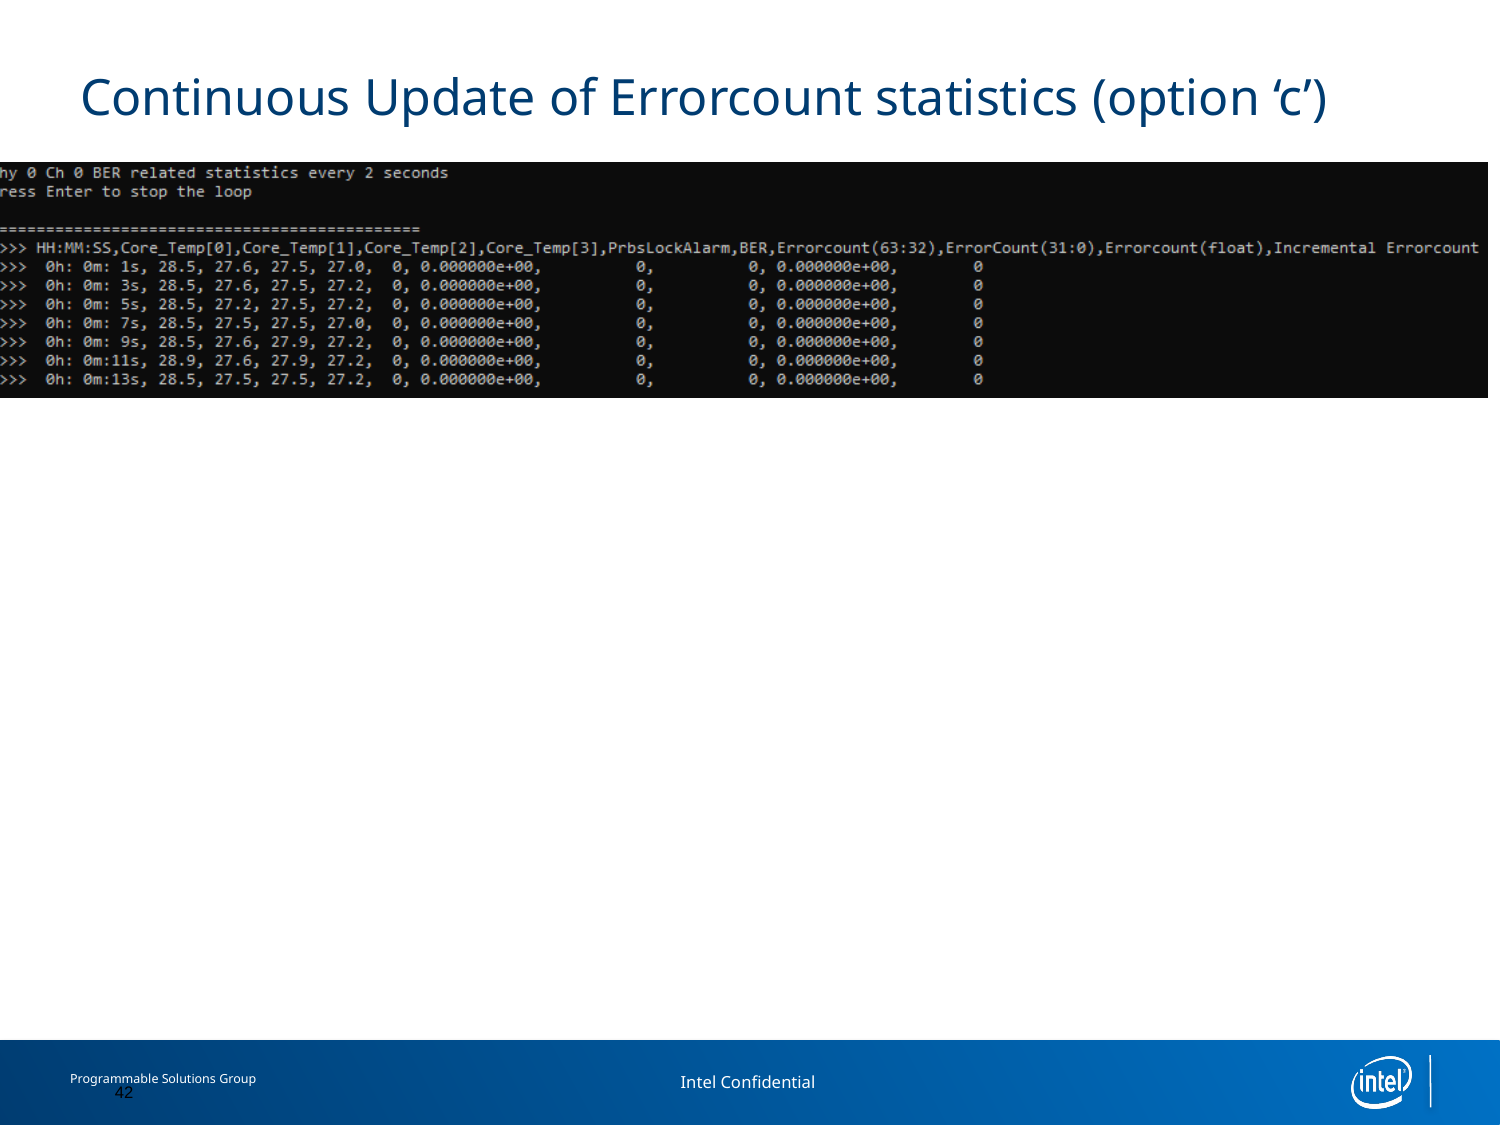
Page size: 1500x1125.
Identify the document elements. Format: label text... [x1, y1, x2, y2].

picture [1351, 1056, 1412, 1109]
slide_number 42 [19, 1069, 134, 1116]
picture [0, 162, 1488, 399]
title Continuous Update of Errorcount statistics (option ‘c’) [80, 65, 1442, 160]
